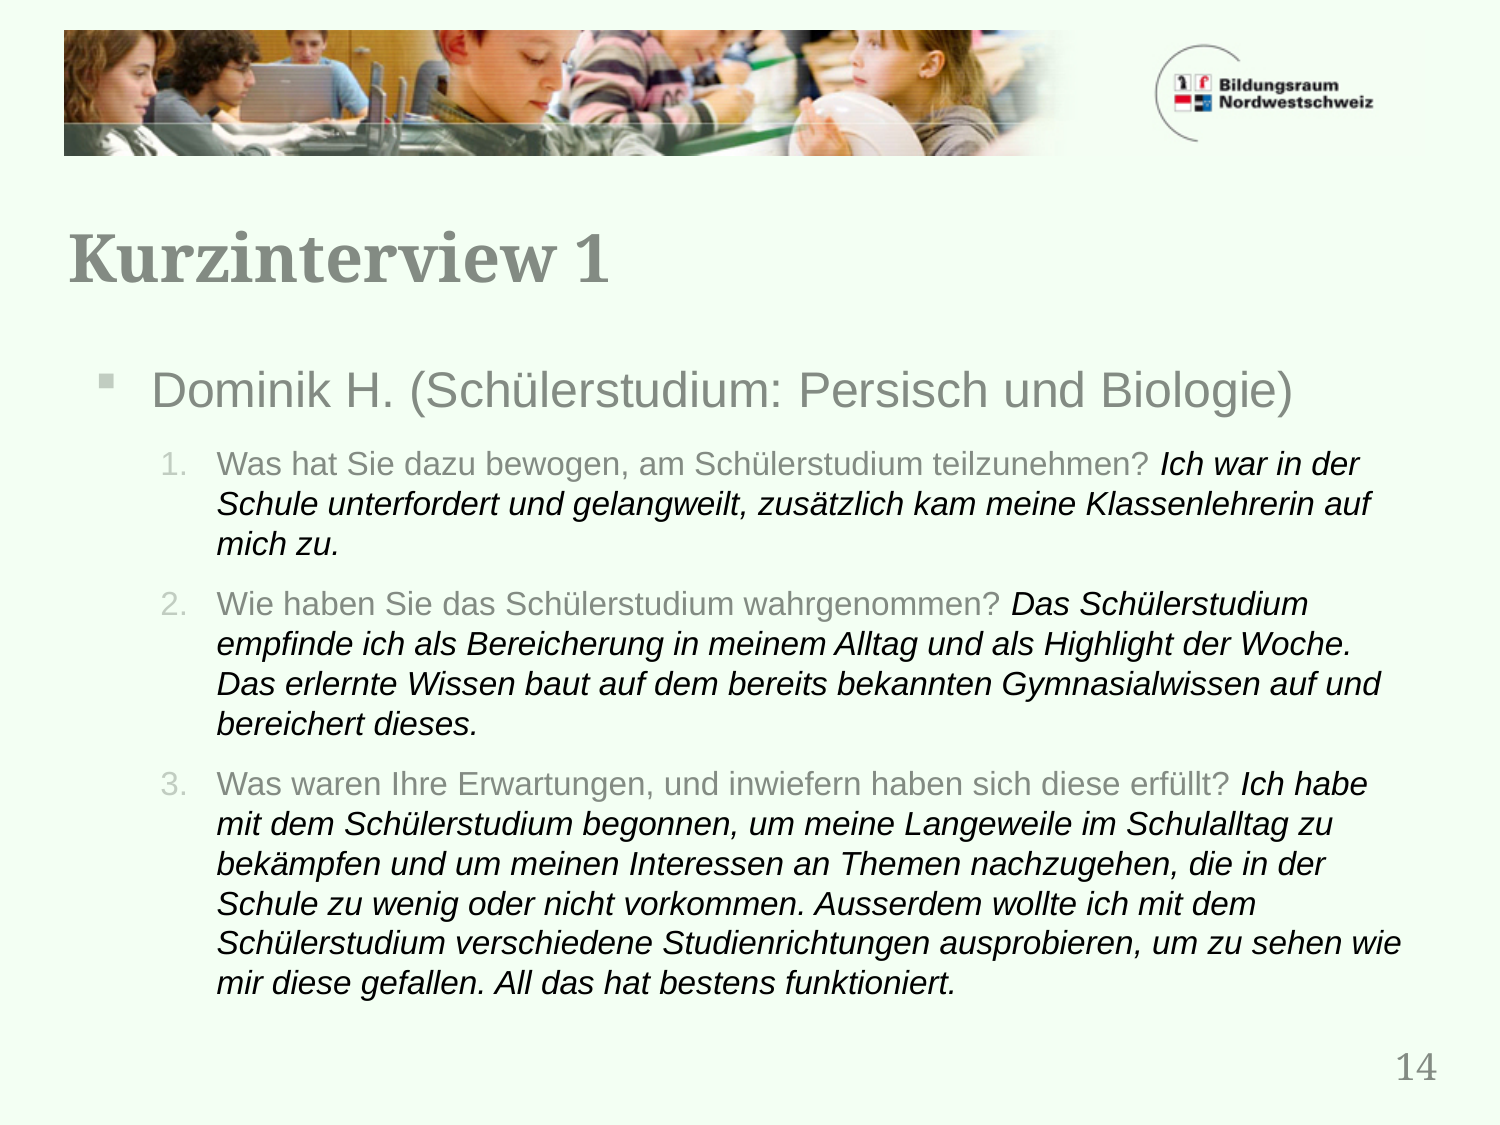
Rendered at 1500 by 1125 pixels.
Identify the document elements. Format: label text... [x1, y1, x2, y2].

slide_number 14 [1139, 1034, 1453, 1094]
list Dominik H. (Schülerstudium: Persisch und Biologie) Was hat Sie dazu bewogen, am Schülerstudium teilzunehmen? Ich war in der Schule unterfordert und gelangweilt, zusätzlich kam meine Klassenlehrerin auf mich zu. Wie haben Sie das Schülerstudium wahrgenommen? Das Schülerstudium empfinde ich als Bereicherung in meinem Alltag und als Highlight der Woche. Das erlernte Wissen baut auf dem bereits bekannten Gymnasialwissen auf und bereichert dieses. Was waren Ihre Erwartungen, und inwiefern haben sich diese erfüllt? Ich habe mit dem Schülerstudium begonnen, um meine Langeweile im Schulalltag zu bekämpfen und um meinen Interessen an Themen nachzugehen, die in der Schule zu wenig oder nicht vorkommen. Ausserdem wollte ich mit dem Schülerstudium verschiedene Studienrichtungen ausprobieren, um zu sehen wie mir diese gefallen. All das hat bestens funktioniert. [64, 350, 1447, 1035]
title Kurzinterview 1 [53, 196, 1426, 315]
picture [64, 30, 1425, 156]
